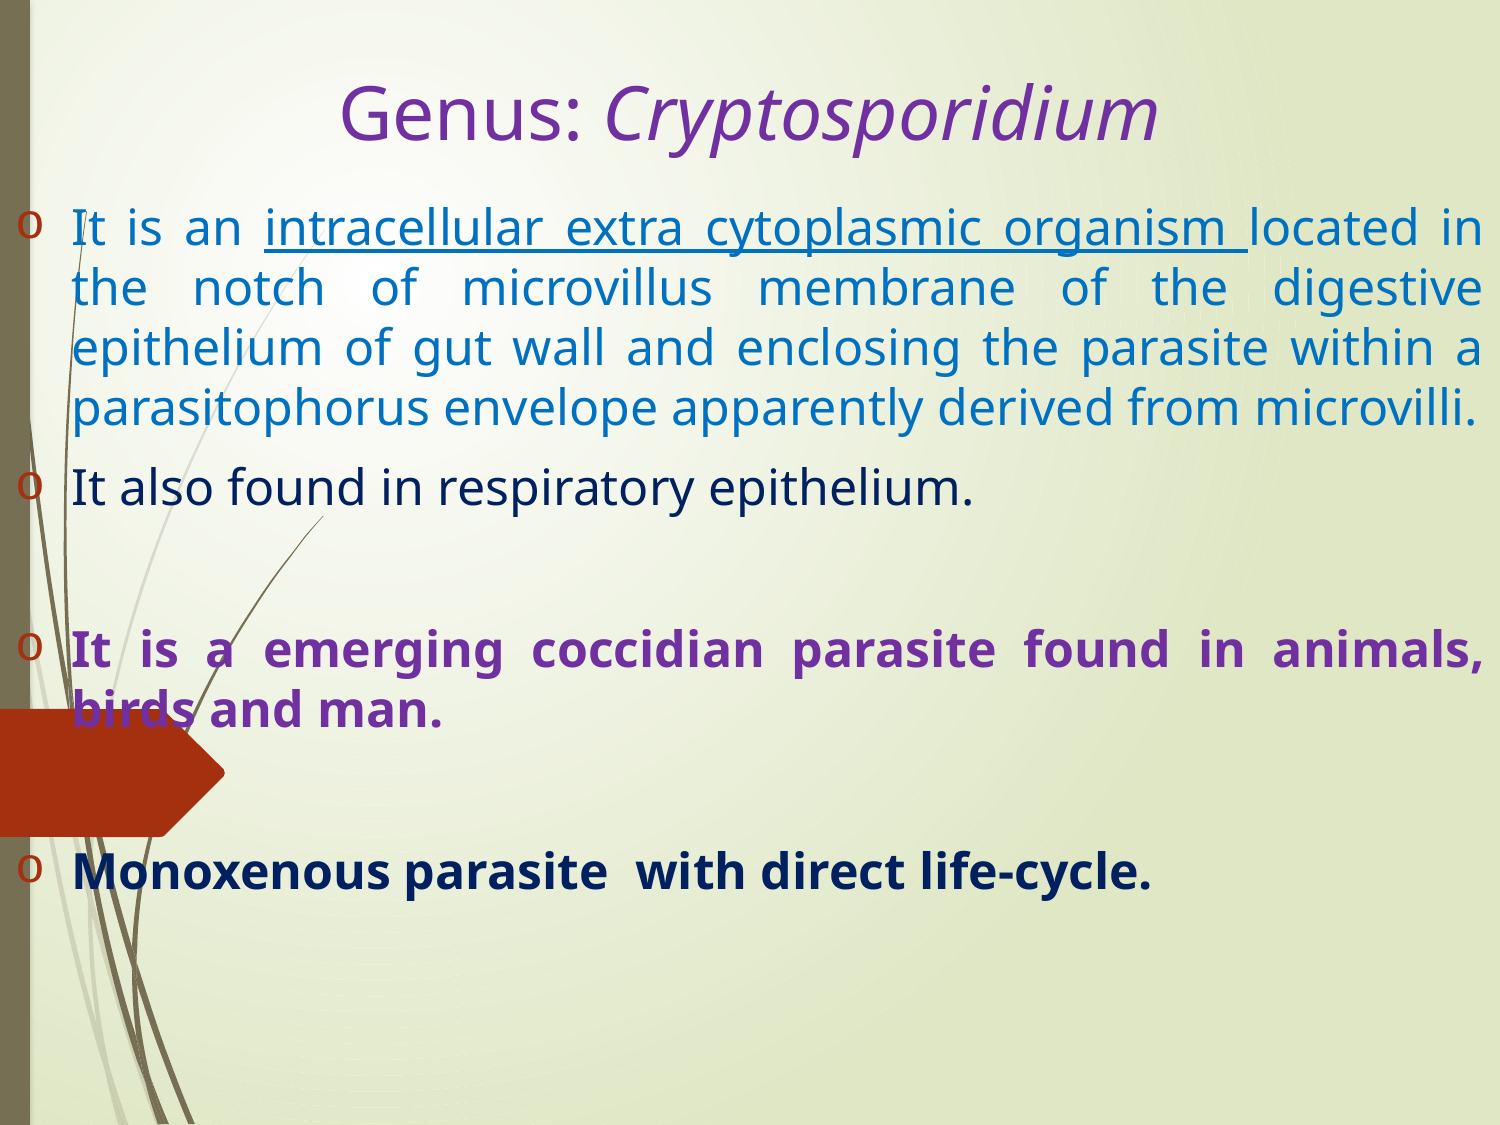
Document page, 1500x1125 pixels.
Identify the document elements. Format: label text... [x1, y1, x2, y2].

subtitle It is an intracellular extra cytoplasmic organism located in the notch of microvillus membrane of the digestive epithelium of gut wall and enclosing the parasite within a parasitophorus envelope apparently derived from microvilli. It also found in respiratory epithelium. It is a emerging coccidian parasite found in animals, birds and man. Monoxenous parasite with direct life-cycle. [0, 187, 1500, 1125]
title Genus: Cryptosporidium [0, 0, 1500, 163]
